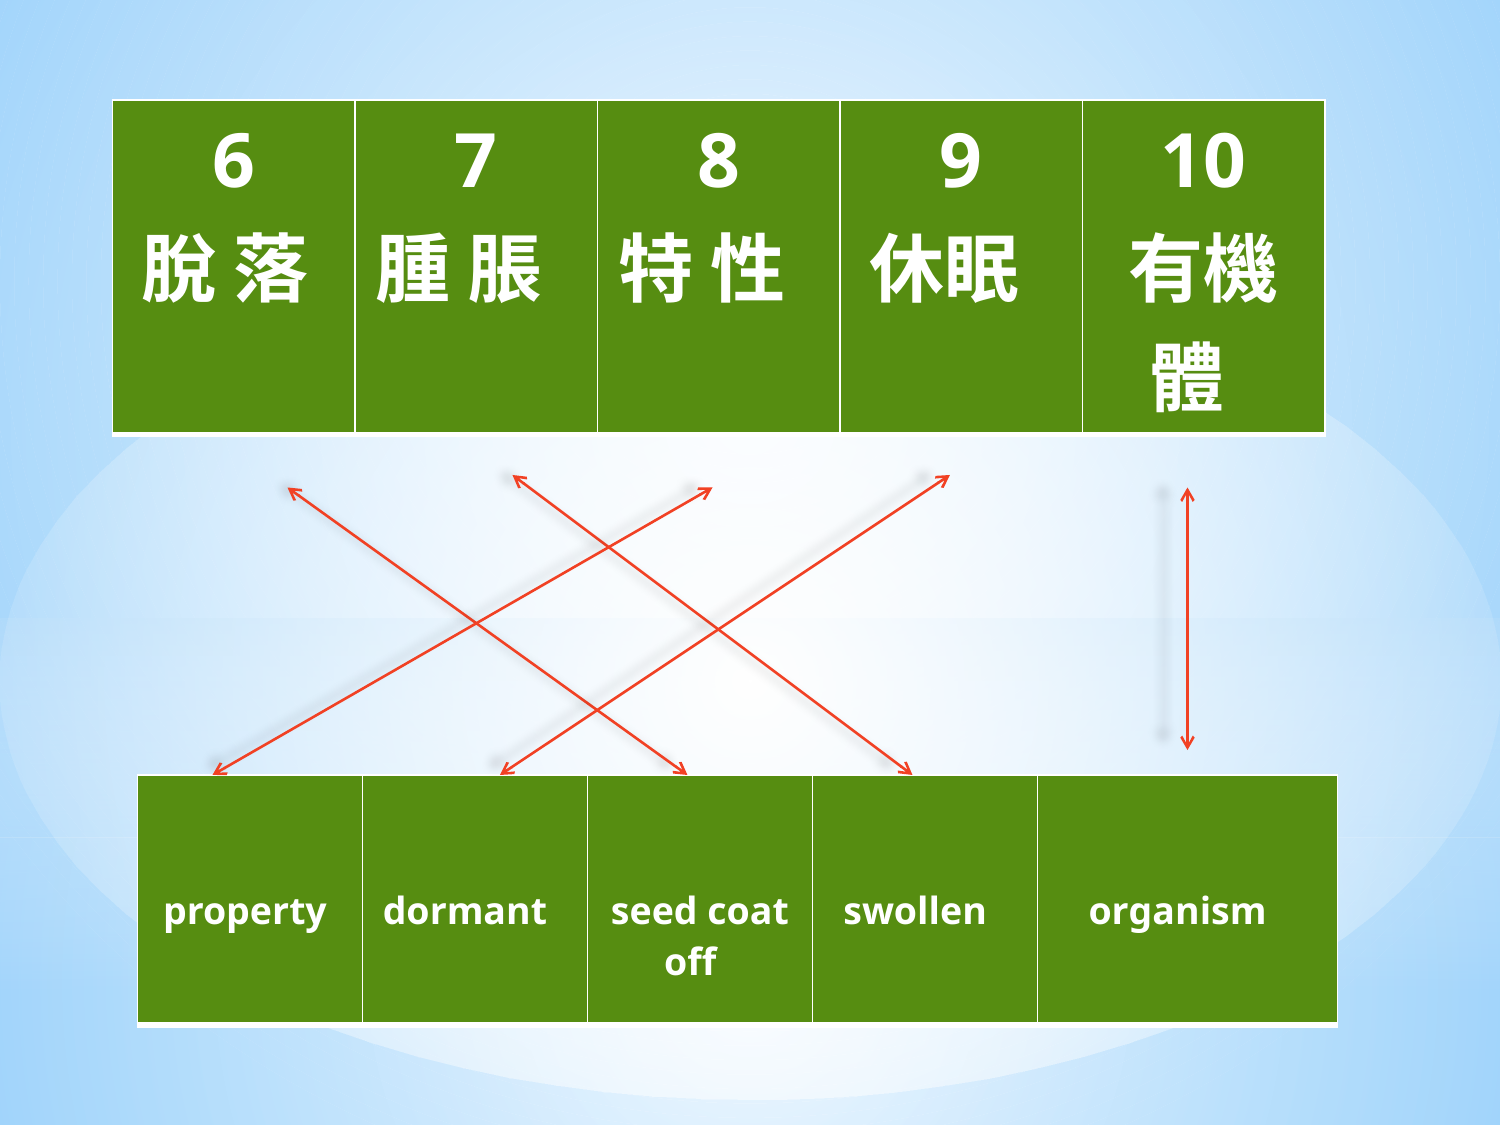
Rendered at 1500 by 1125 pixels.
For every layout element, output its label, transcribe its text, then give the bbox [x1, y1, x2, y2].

table_header dormant [363, 785, 587, 1022]
table_header 10 有機體 [1083, 101, 1324, 432]
table_header 9 休眠 [841, 101, 1082, 432]
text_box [212, 487, 494, 776]
table_header swollen [813, 776, 1037, 1022]
table_header 6 脫 落 [113, 101, 354, 432]
table_header seed coat off [588, 785, 812, 1022]
table_header 8 特 性 [598, 101, 839, 432]
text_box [499, 474, 951, 776]
table_header 7 腫 脹 [356, 101, 597, 432]
table_header organism [1038, 776, 1337, 1022]
table_header property [138, 776, 362, 1022]
